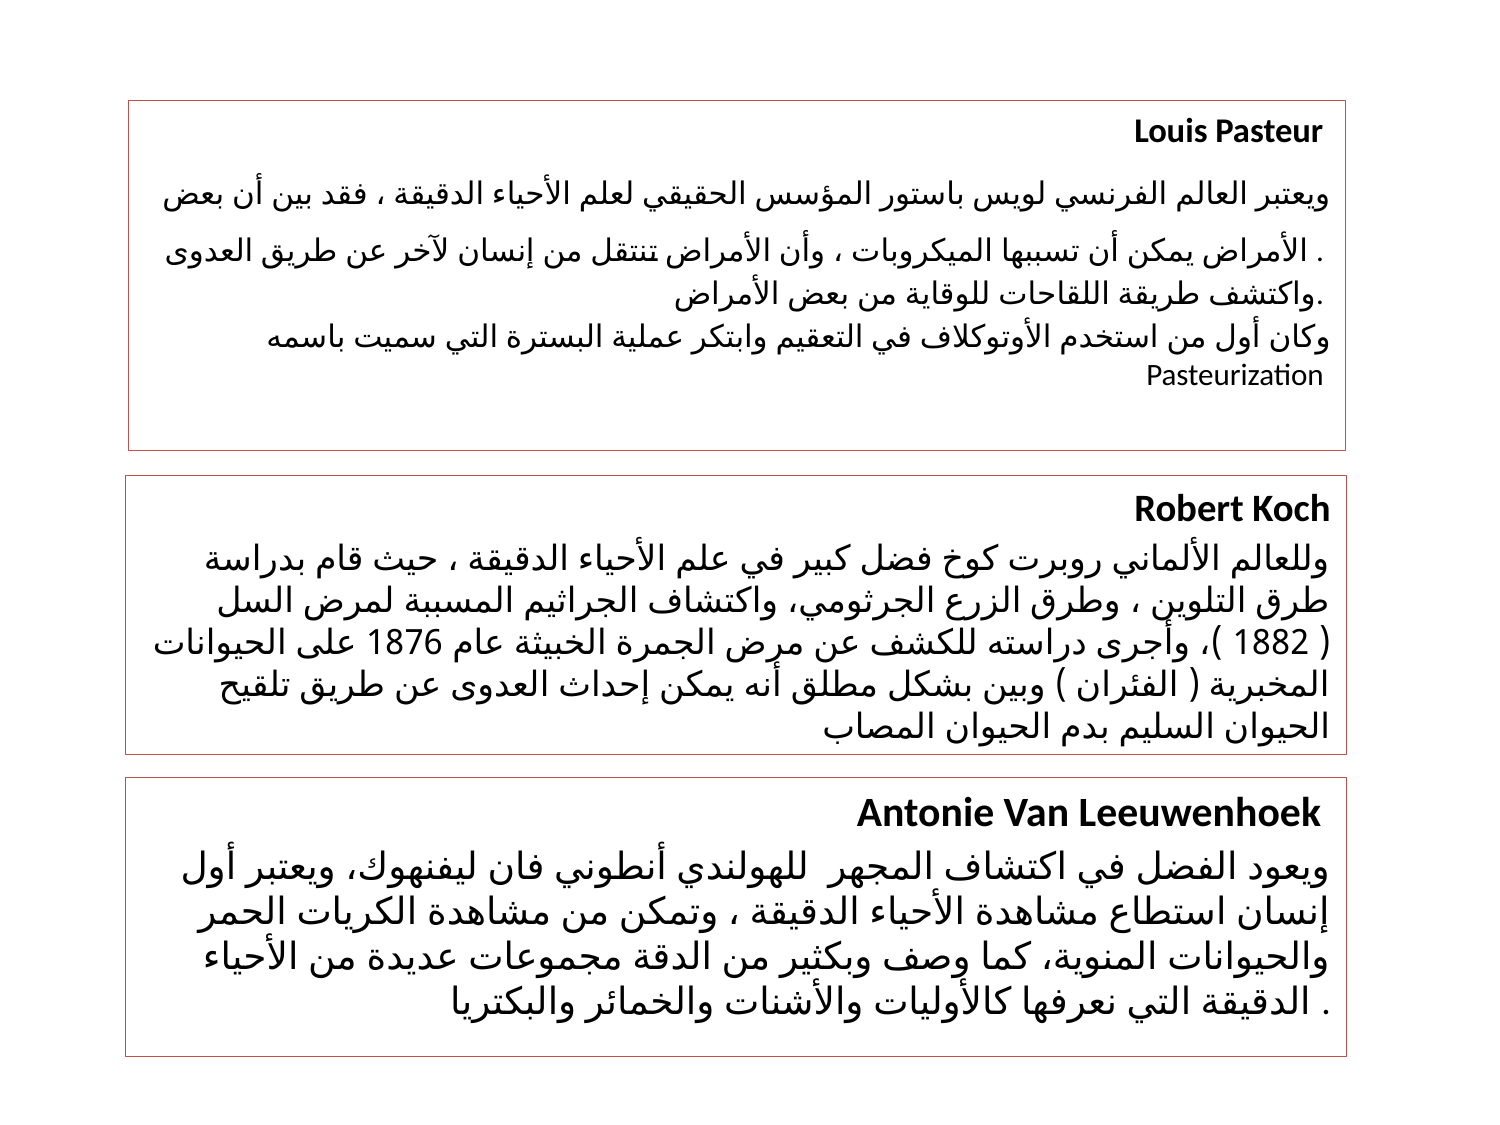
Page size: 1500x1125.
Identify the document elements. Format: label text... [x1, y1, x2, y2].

subtitle Louis Pasteur ويعتبر العالم الفرنسي لويس باستور المؤسس الحقيقي لعلم الأحياء الدقيقة ، فقد بين أن بعض الأمراض يمكن أن تسببها الميكروبات ، وأن الأمراض تنتقل من إنسان لآخر عن طريق العدوى . واكتشف طريقة اللقاحات للوقاية من بعض الأمراض. وكان أول من استخدم الأوتوكلاف في التعقيم وابتكر عملية البسترة التي سميت باسمه Pasteurization [126, 98, 1348, 452]
text_box Robert Koch وللعالم الألماني روبرت كوخ فضل كبير في علم الأحياء الدقيقة ، حيث قام بدراسة طرق التلوين ، وطرق الزرع الجرثومي، واكتشاف الجراثيم المسببة لمرض السل ( 1882 )، وأجرى دراسته للكشف عن مرض الجمرة الخبيثة عام 1876 على الحيوانات المخبرية ( الفئران ) وبين بشكل مطلق أنه يمكن إحداث العدوى عن طريق تلقيح الحيوان السليم بدم الحيوان المصاب [123, 473, 1348, 756]
text_box Antonie Van Leeuwenhoek ويعود الفضل في اكتشاف المجهر للهولندي أنطوني فان ليفنهوك، ويعتبر أول إنسان استطاع مشاهدة الأحياء الدقيقة ، وتمكن من مشاهدة الكريات الحمر والحيوانات المنوية، كما وصف وبكثير من الدقة مجموعات عديدة من الأحياء الدقيقة التي نعرفها كالأوليات والأشنات والخمائر والبكتريا . [123, 775, 1348, 1059]
